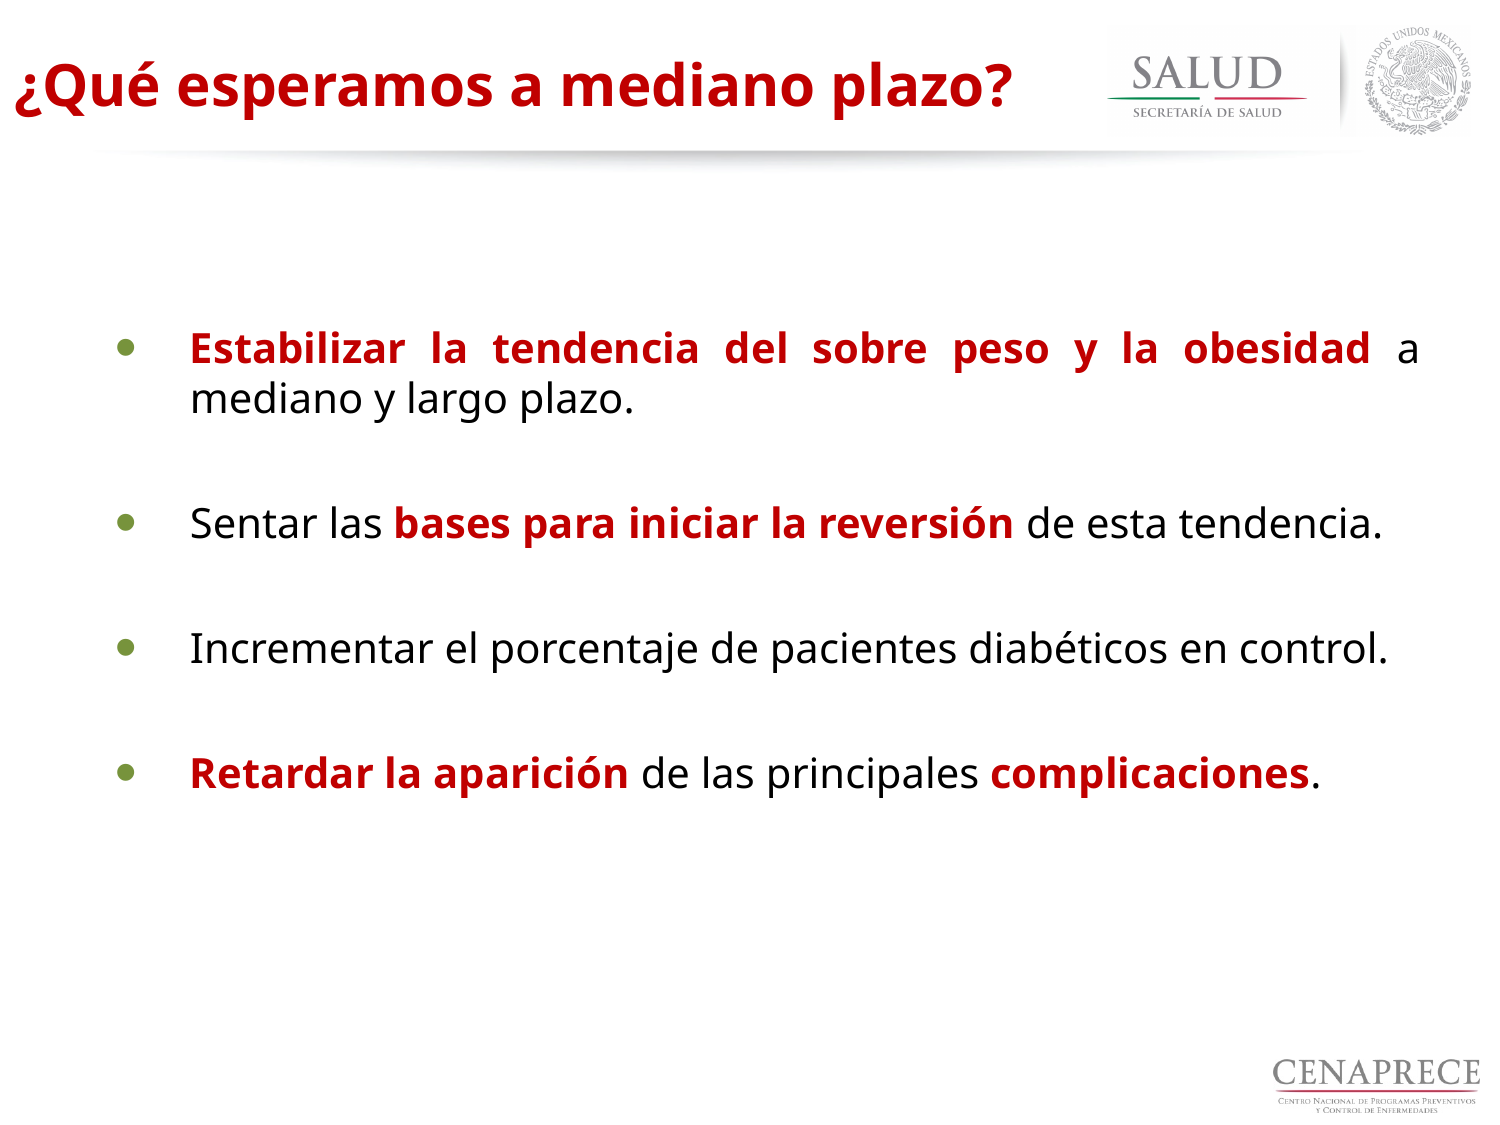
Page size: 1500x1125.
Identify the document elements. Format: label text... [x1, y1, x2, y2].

text_box Estabilizar la tendencia del sobre peso y la obesidad a mediano y largo plazo. Sentar las bases para iniciar la reversión de esta tendencia. Incrementar el porcentaje de pacientes diabéticos en control. Retardar la aparición de las principales complicaciones. [100, 314, 1436, 805]
picture [75, 143, 1393, 183]
picture [1273, 1059, 1480, 1113]
picture [1107, 25, 1471, 137]
text_box ¿Qué esperamos a mediano plazo? [0, 40, 1317, 171]
